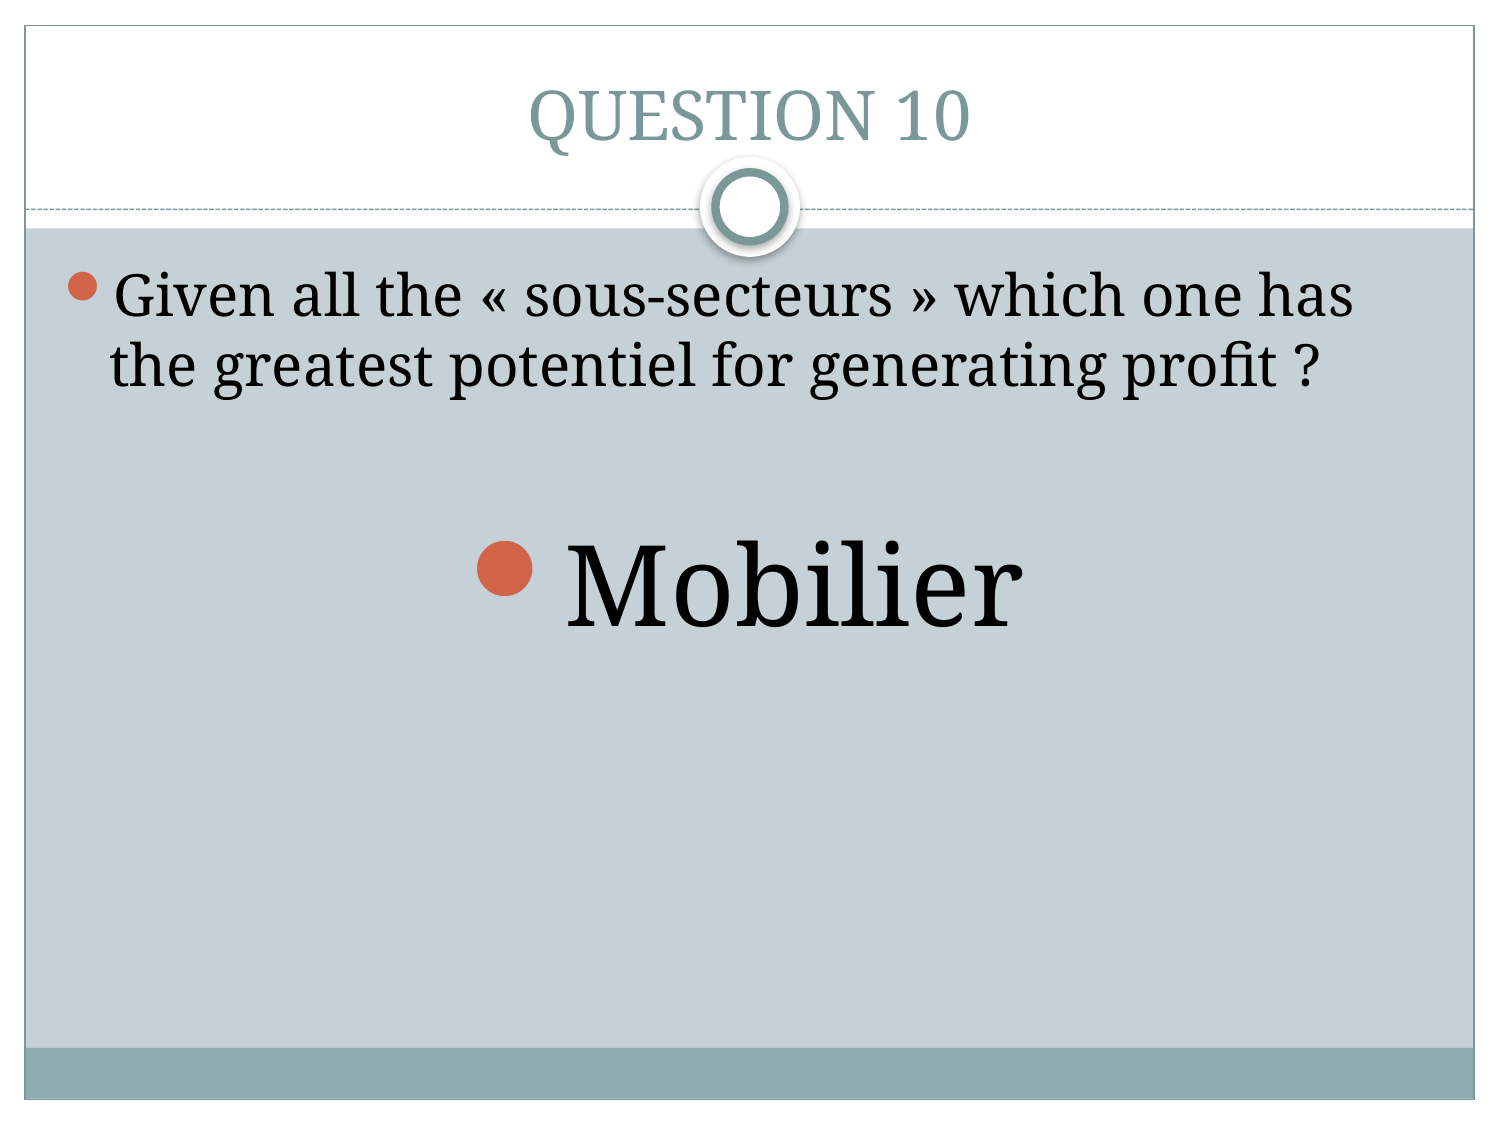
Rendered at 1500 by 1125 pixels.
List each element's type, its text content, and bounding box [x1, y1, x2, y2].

list Given all the « sous-secteurs » which one has the greatest potentiel for generating profit ? Mobilier [49, 250, 1445, 1001]
title QUESTION 10 [49, 37, 1450, 162]
